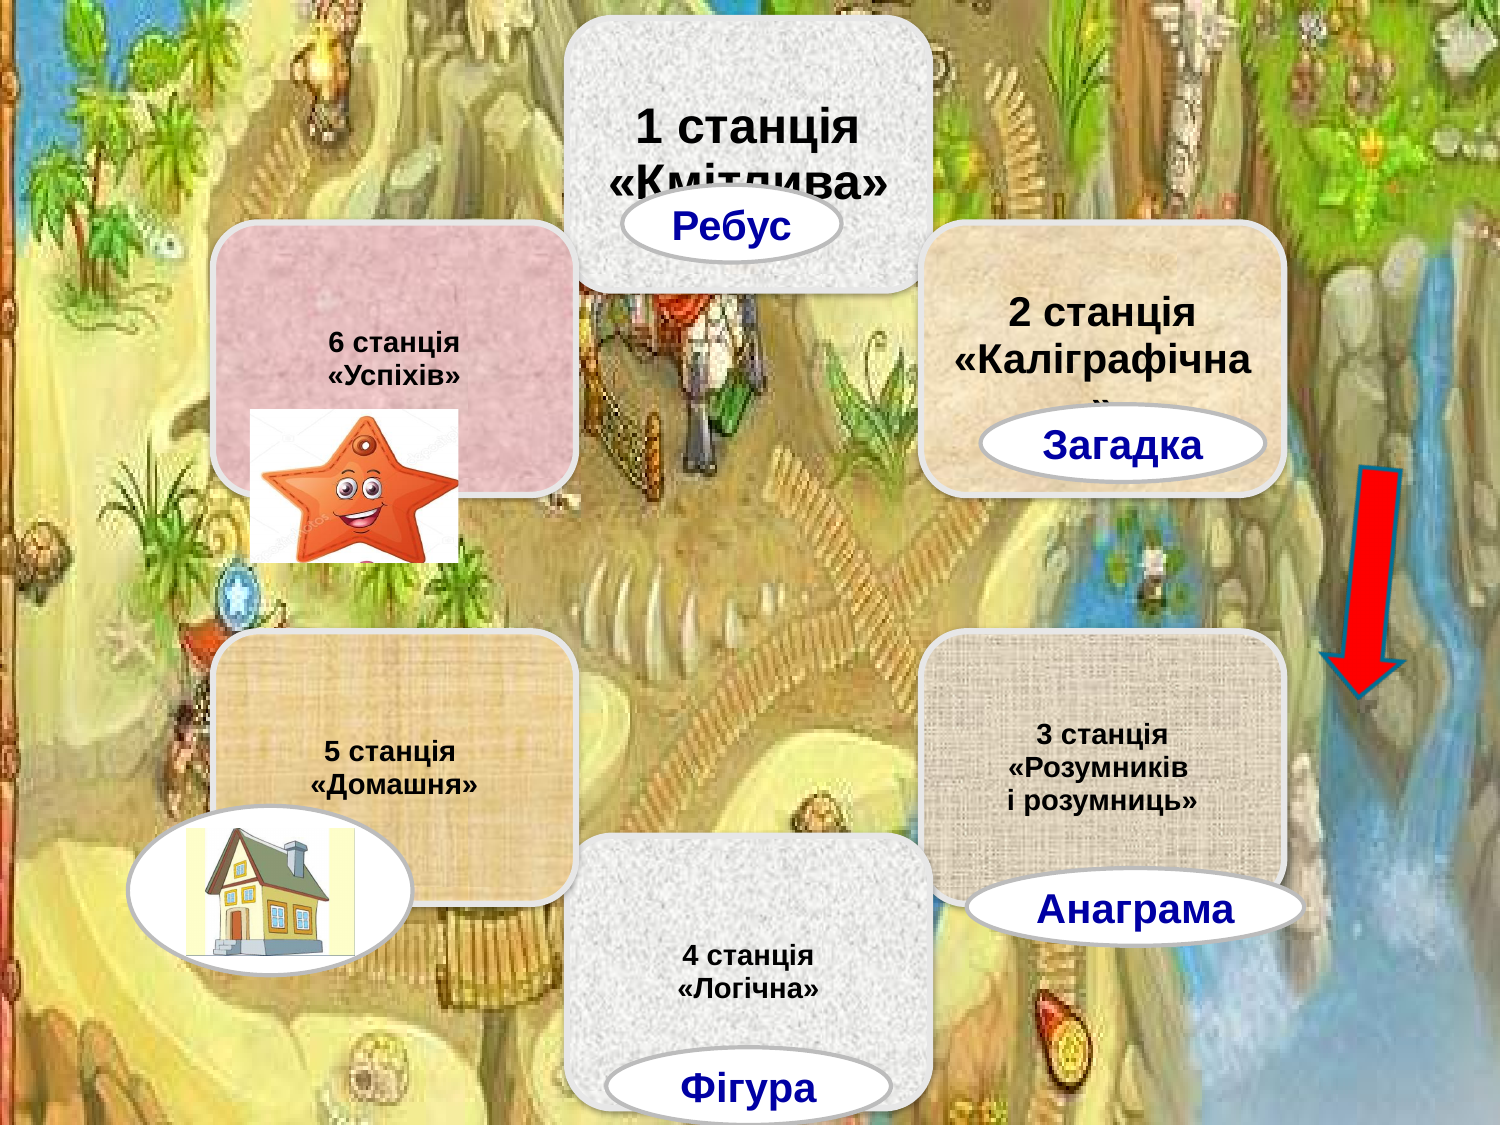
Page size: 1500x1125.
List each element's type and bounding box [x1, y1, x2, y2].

text_box [21, 17, 1476, 1109]
picture [0, 0, 1500, 1125]
